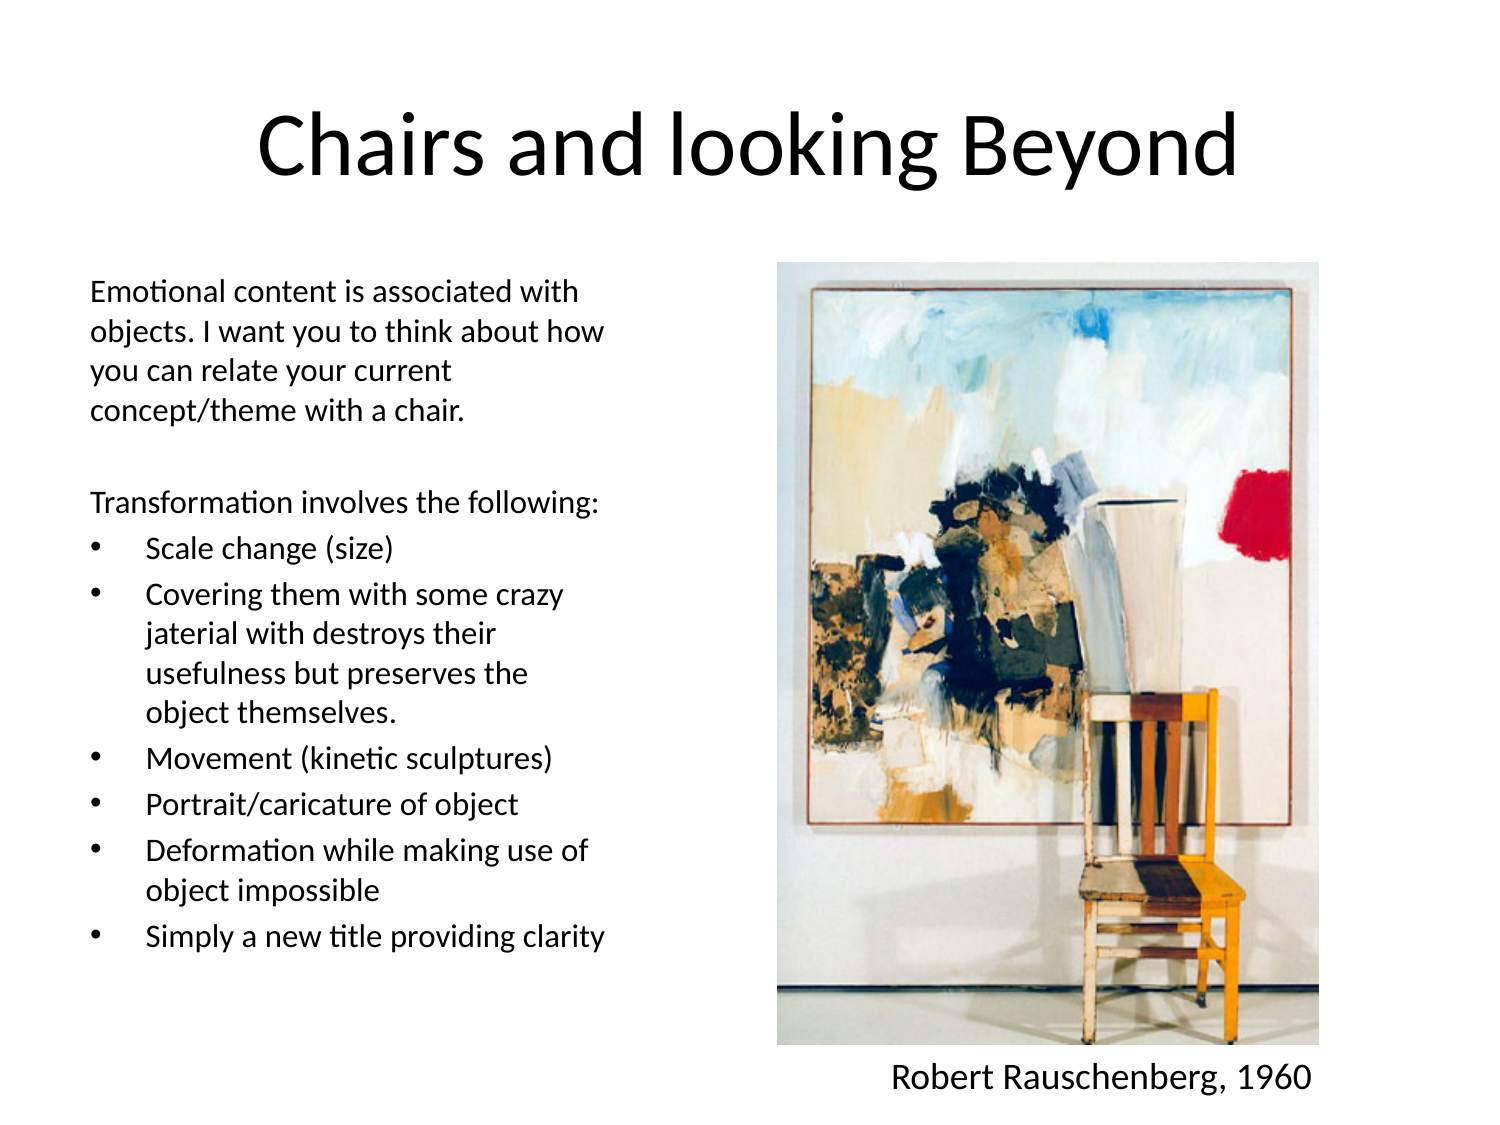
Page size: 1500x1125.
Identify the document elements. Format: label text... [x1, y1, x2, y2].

list Emotional content is associated with objects. I want you to think about how you can relate your current concept/theme with a chair. Transformation involves the following: Scale change (size) Covering them with some crazy jaterial with destroys their usefulness but preserves the object themselves. Movement (kinetic sculptures) Portrait/caricature of object Deformation while making use of object impossible Simply a new title providing clarity [75, 262, 625, 1005]
picture [776, 262, 1320, 1046]
title Chairs and looking Beyond [75, 45, 1425, 233]
text_box Robert Rauschenberg, 1960 [876, 1044, 1379, 1105]
